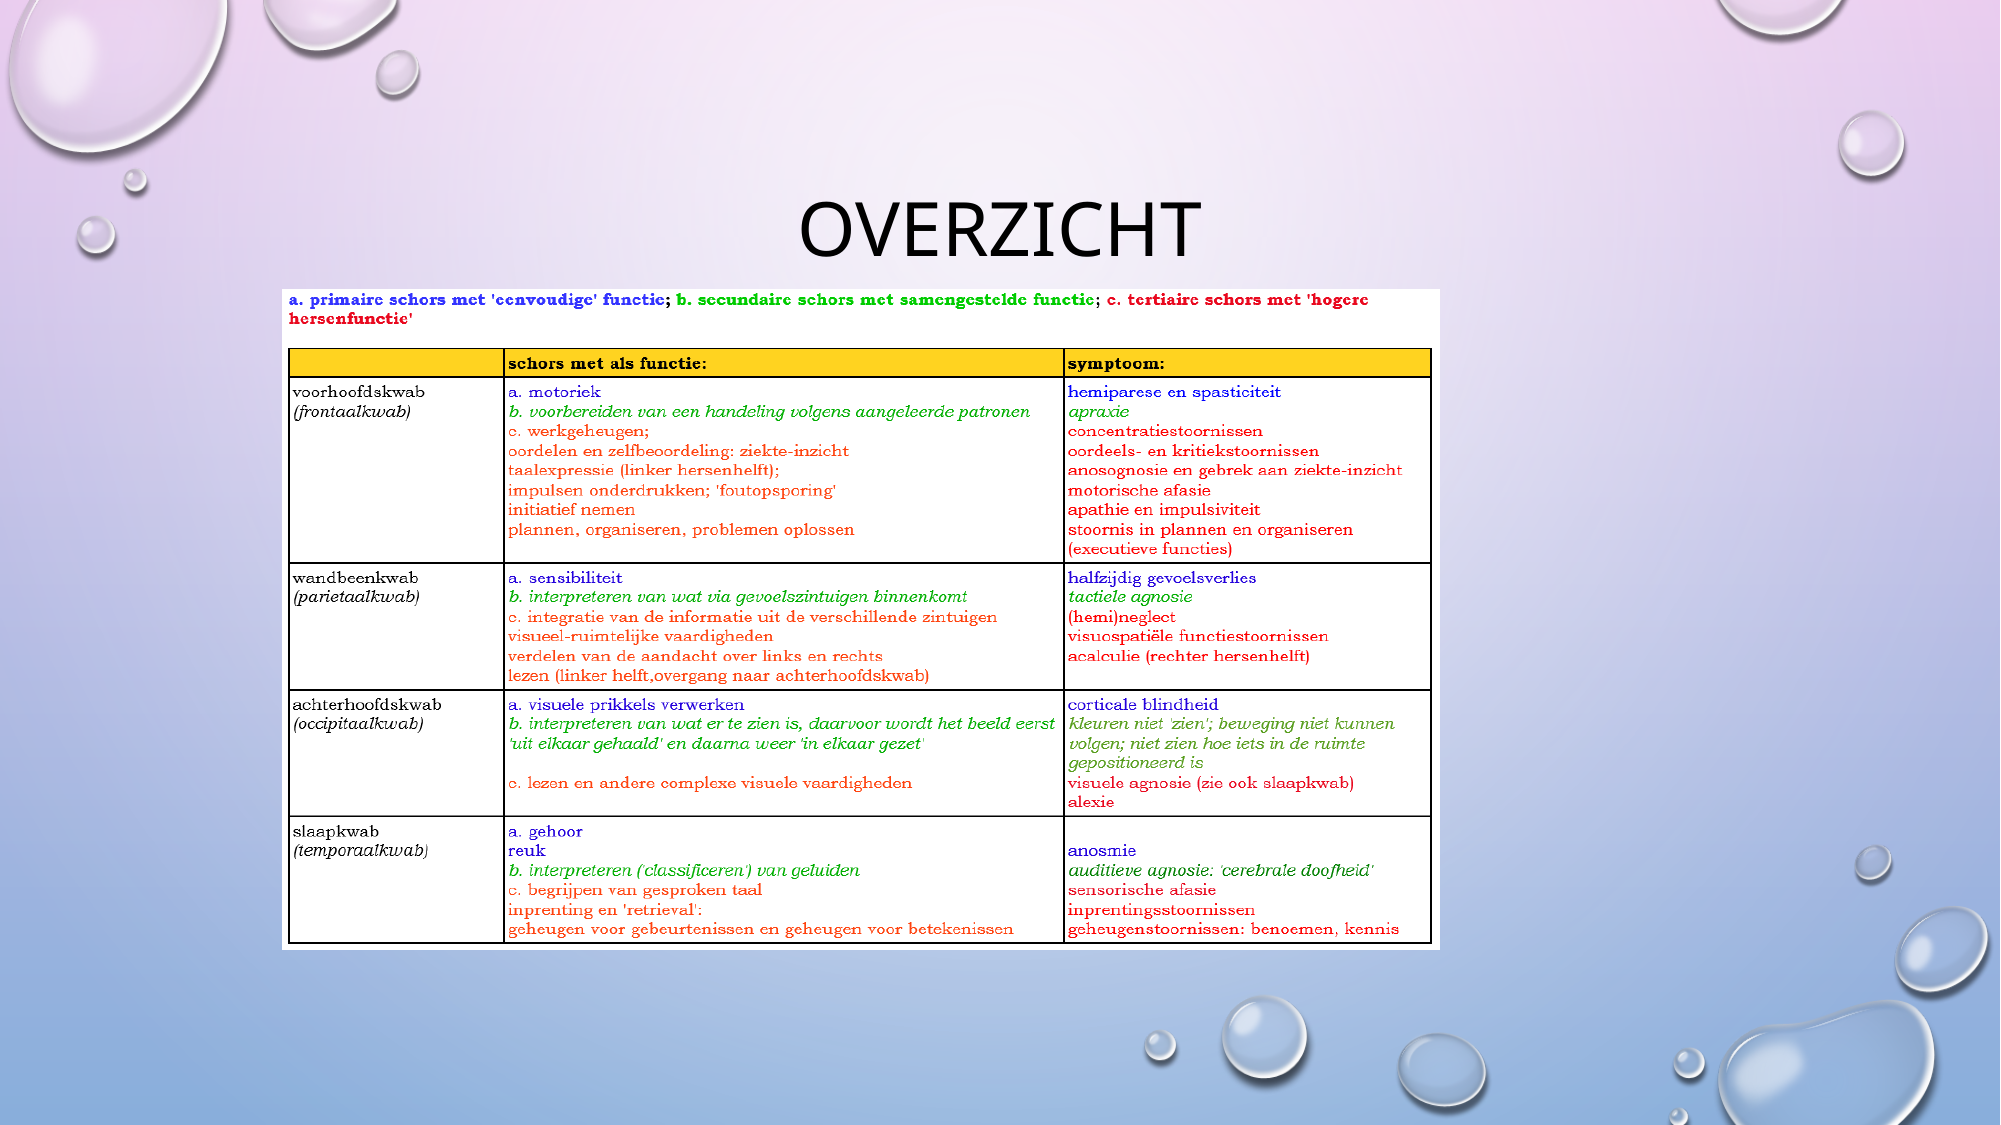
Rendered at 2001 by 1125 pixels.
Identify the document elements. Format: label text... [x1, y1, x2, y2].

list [282, 289, 1440, 951]
picture [0, 0, 2000, 1125]
title overzicht [149, 101, 1851, 364]
